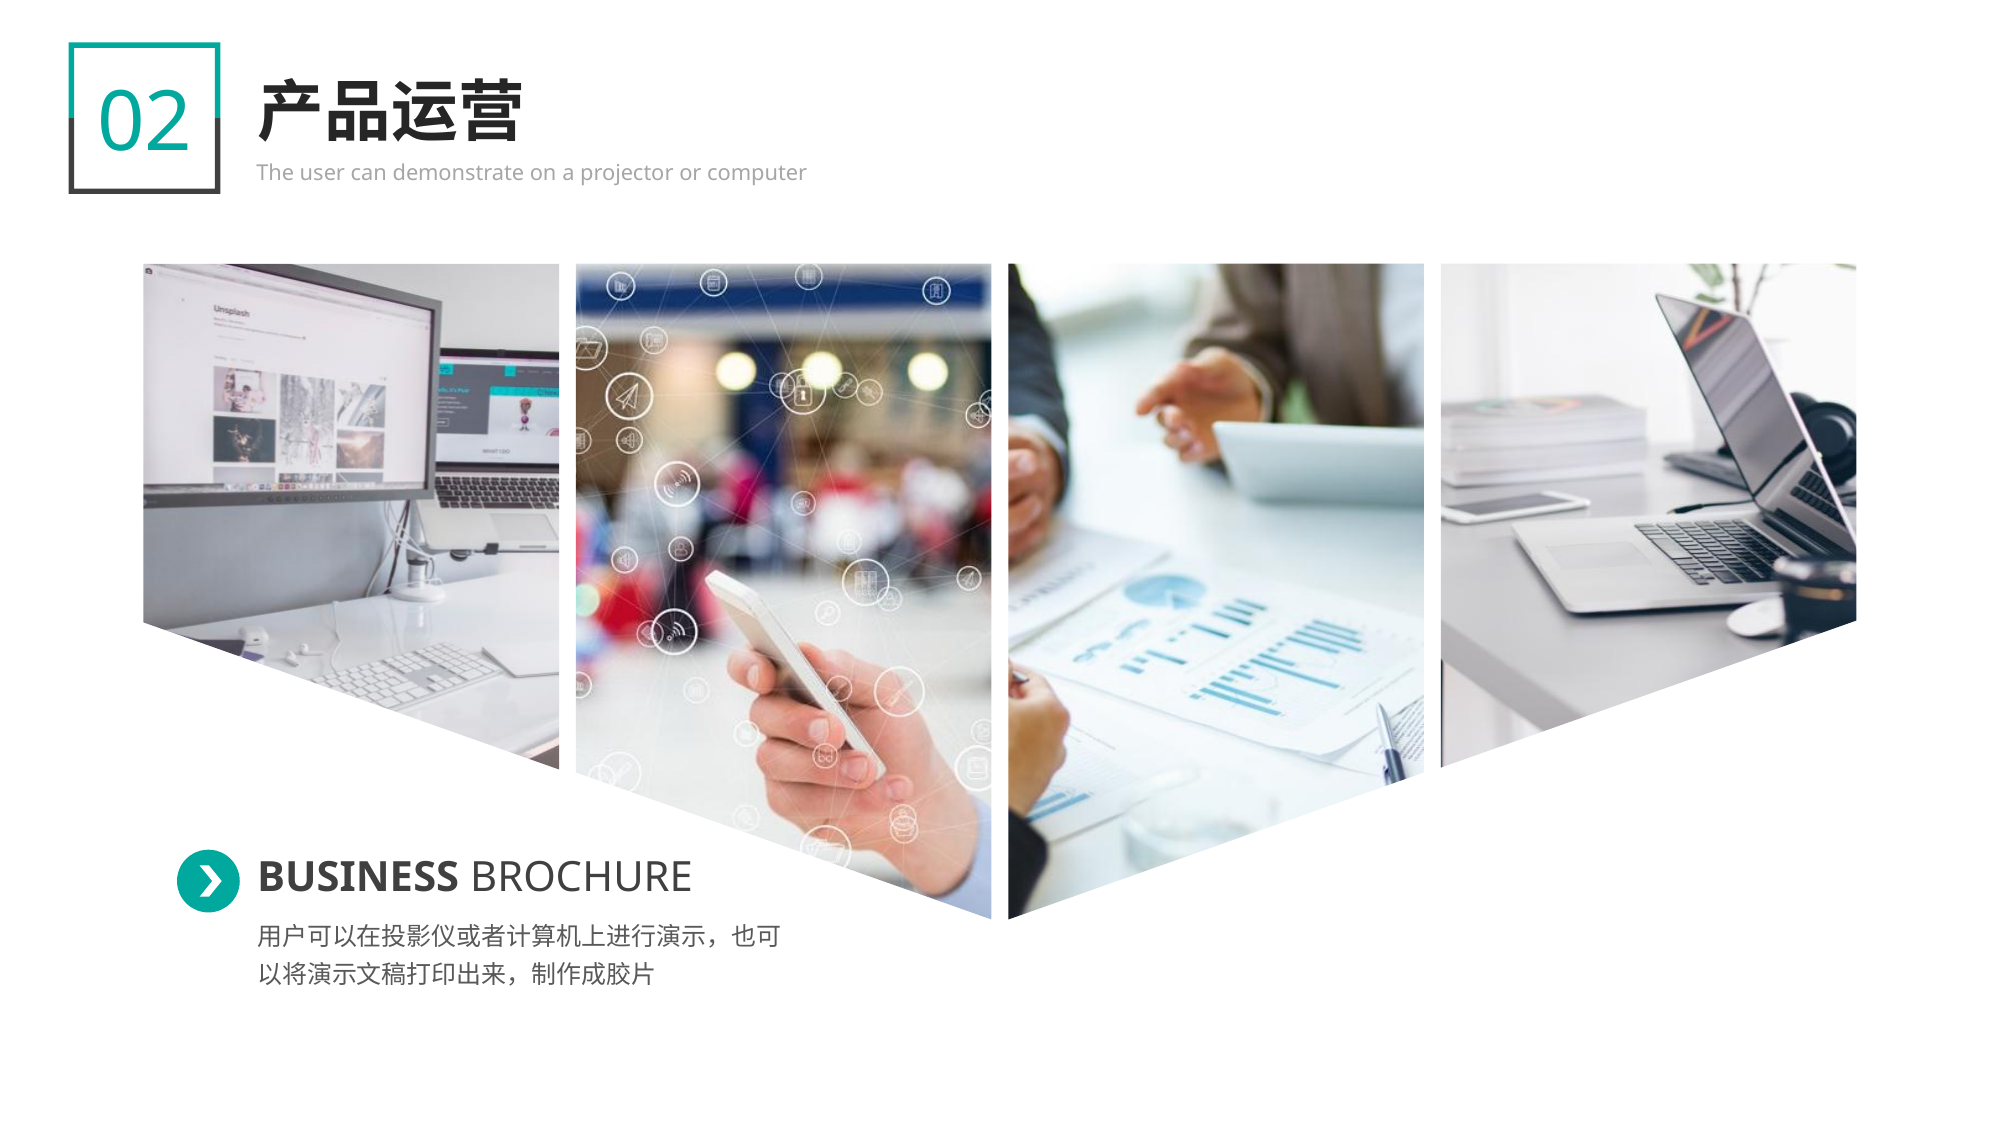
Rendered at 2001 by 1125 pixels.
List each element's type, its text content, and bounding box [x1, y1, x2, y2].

text_box [142, 262, 561, 771]
text_box [1439, 262, 1858, 770]
text_box [574, 262, 993, 921]
text_box [68, 175, 221, 195]
text_box [68, 41, 221, 60]
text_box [241, 60, 941, 193]
text_box 02 [68, 60, 221, 175]
text_box [1007, 262, 1426, 921]
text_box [176, 842, 817, 997]
